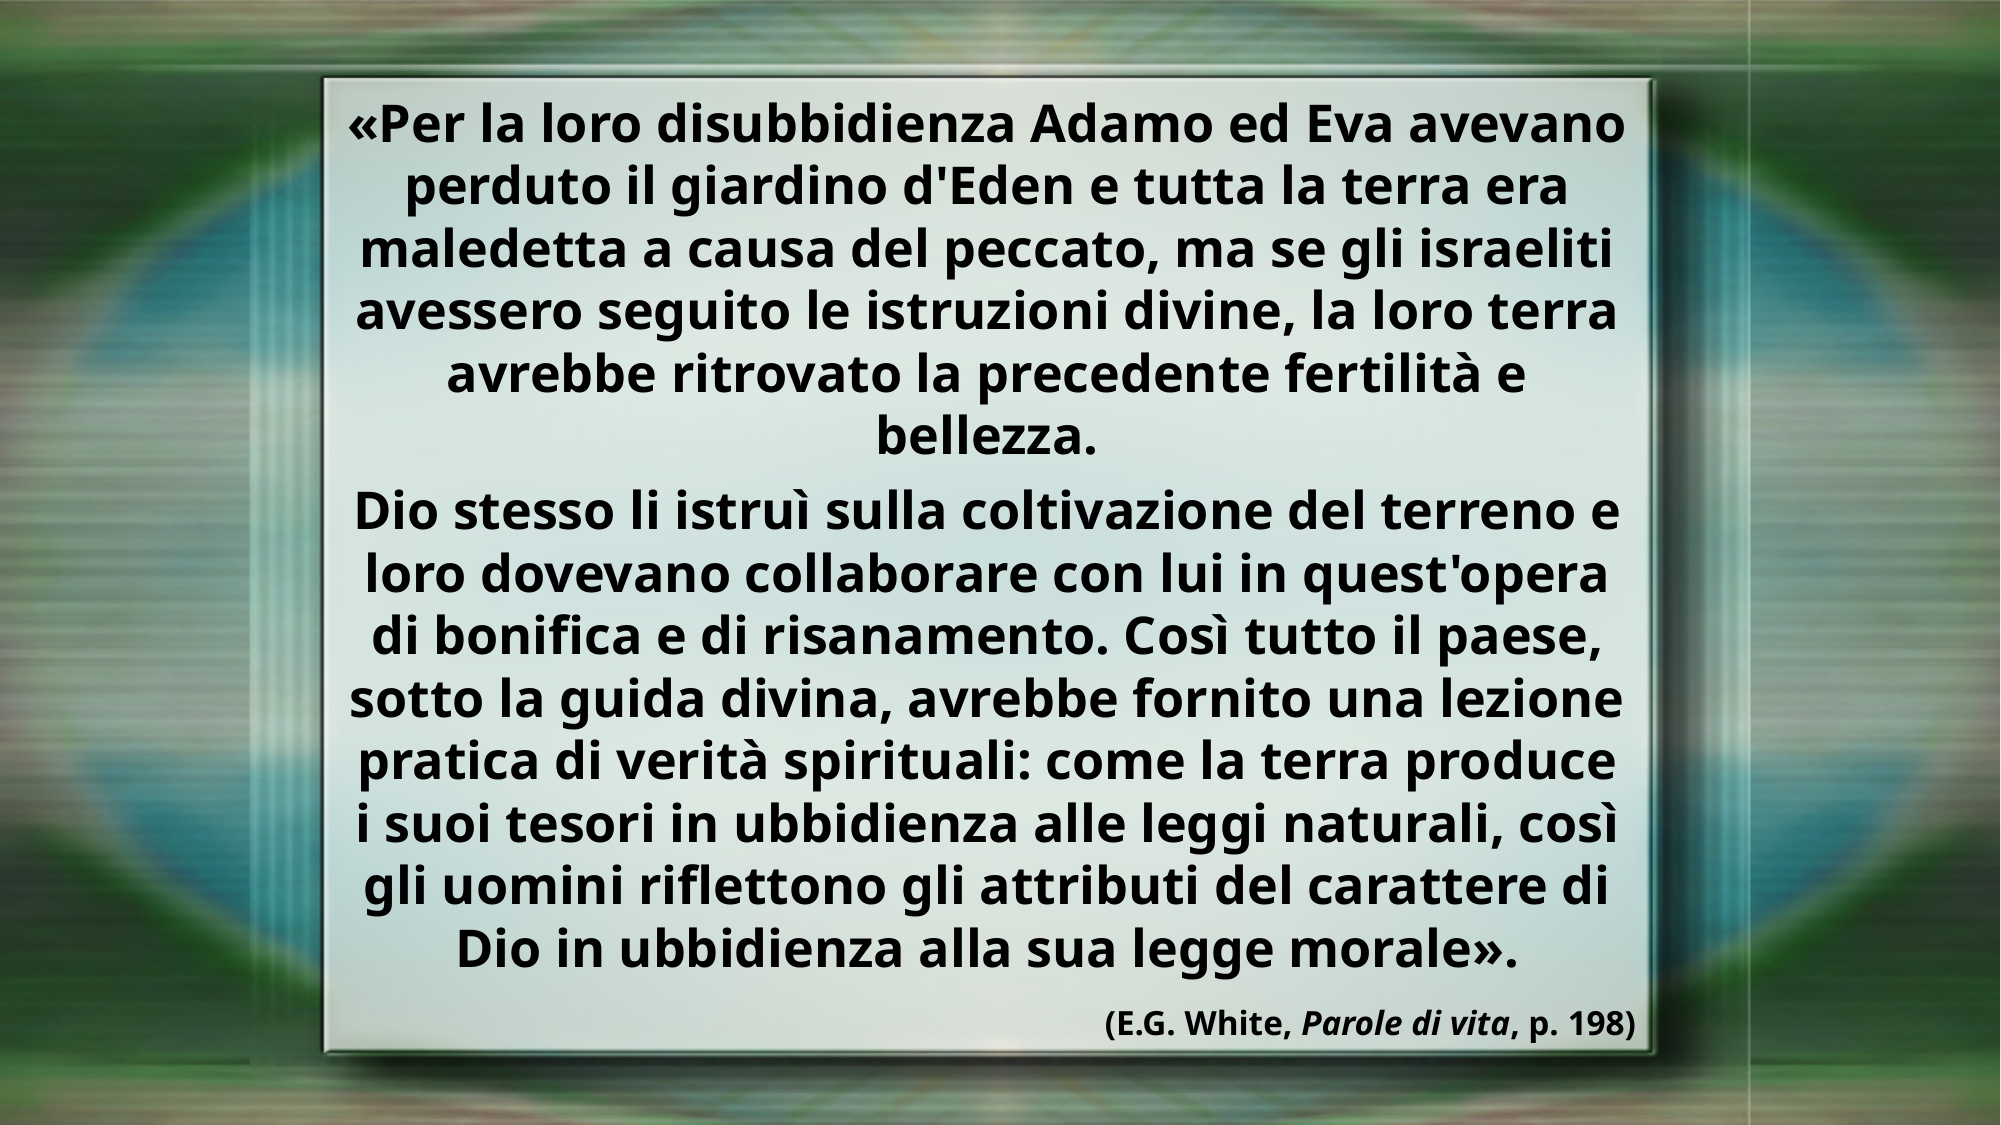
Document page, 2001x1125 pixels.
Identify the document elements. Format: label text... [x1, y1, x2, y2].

text_box «Per la loro disubbidienza Adamo ed Eva avevano perduto il giardino d'Eden e tutta la terra era maledetta a causa del peccato, ma se gli israeliti avessero seguito le istruzioni divine, la loro terra avrebbe ritrovato la precedente fertilità e bellezza. Dio stesso li istruì sulla coltivazione del terreno e loro dovevano collaborare con lui in quest'opera di bonifica e di risanamento. Così tutto il paese, sotto la guida divina, avrebbe fornito una lezione pratica di verità spirituali: come la terra produce i suoi tesori in ubbidienza alle leggi naturali, così gli uomini riflettono gli attributi del carattere di Dio in ubbidienza alla sua legge morale». [331, 82, 1644, 985]
text_box (E.G. White, Parole di vita, p. 198) [1090, 994, 1651, 1050]
picture [0, 0, 2001, 1125]
